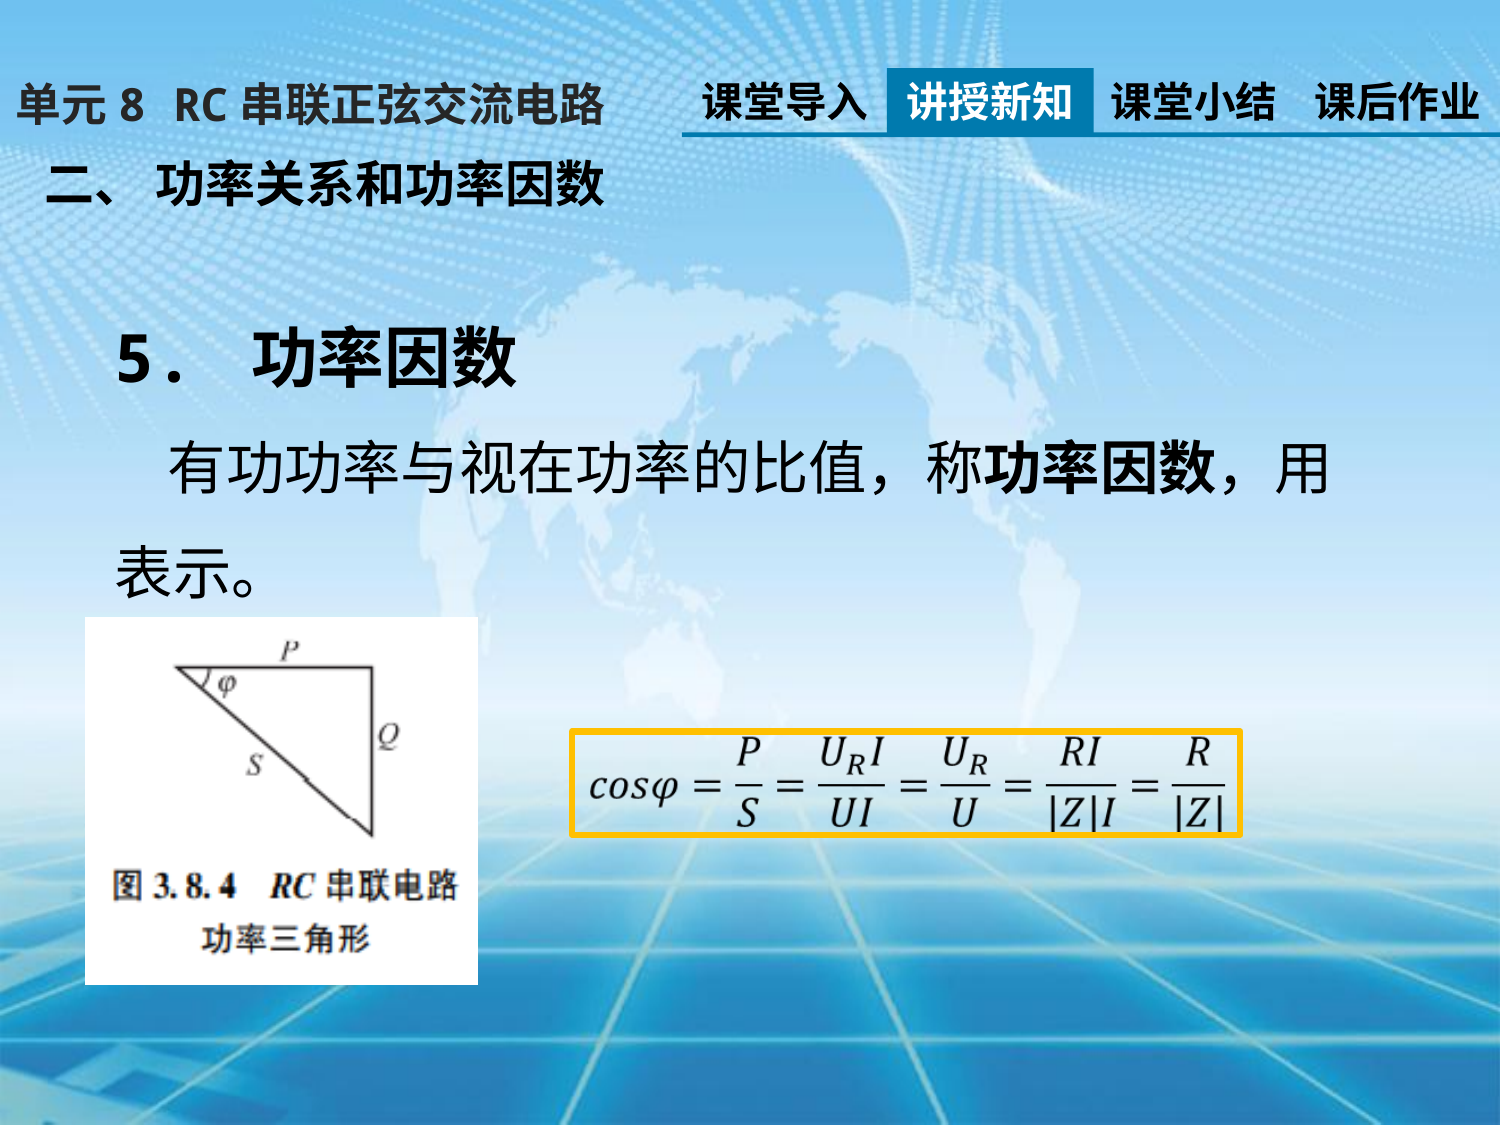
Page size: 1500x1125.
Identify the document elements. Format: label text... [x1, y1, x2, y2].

picture [0, 0, 1500, 1125]
text_box 二、 功率关系和功率因数 [1, 151, 649, 214]
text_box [1, 67, 1500, 139]
text_box [572, 731, 1241, 835]
